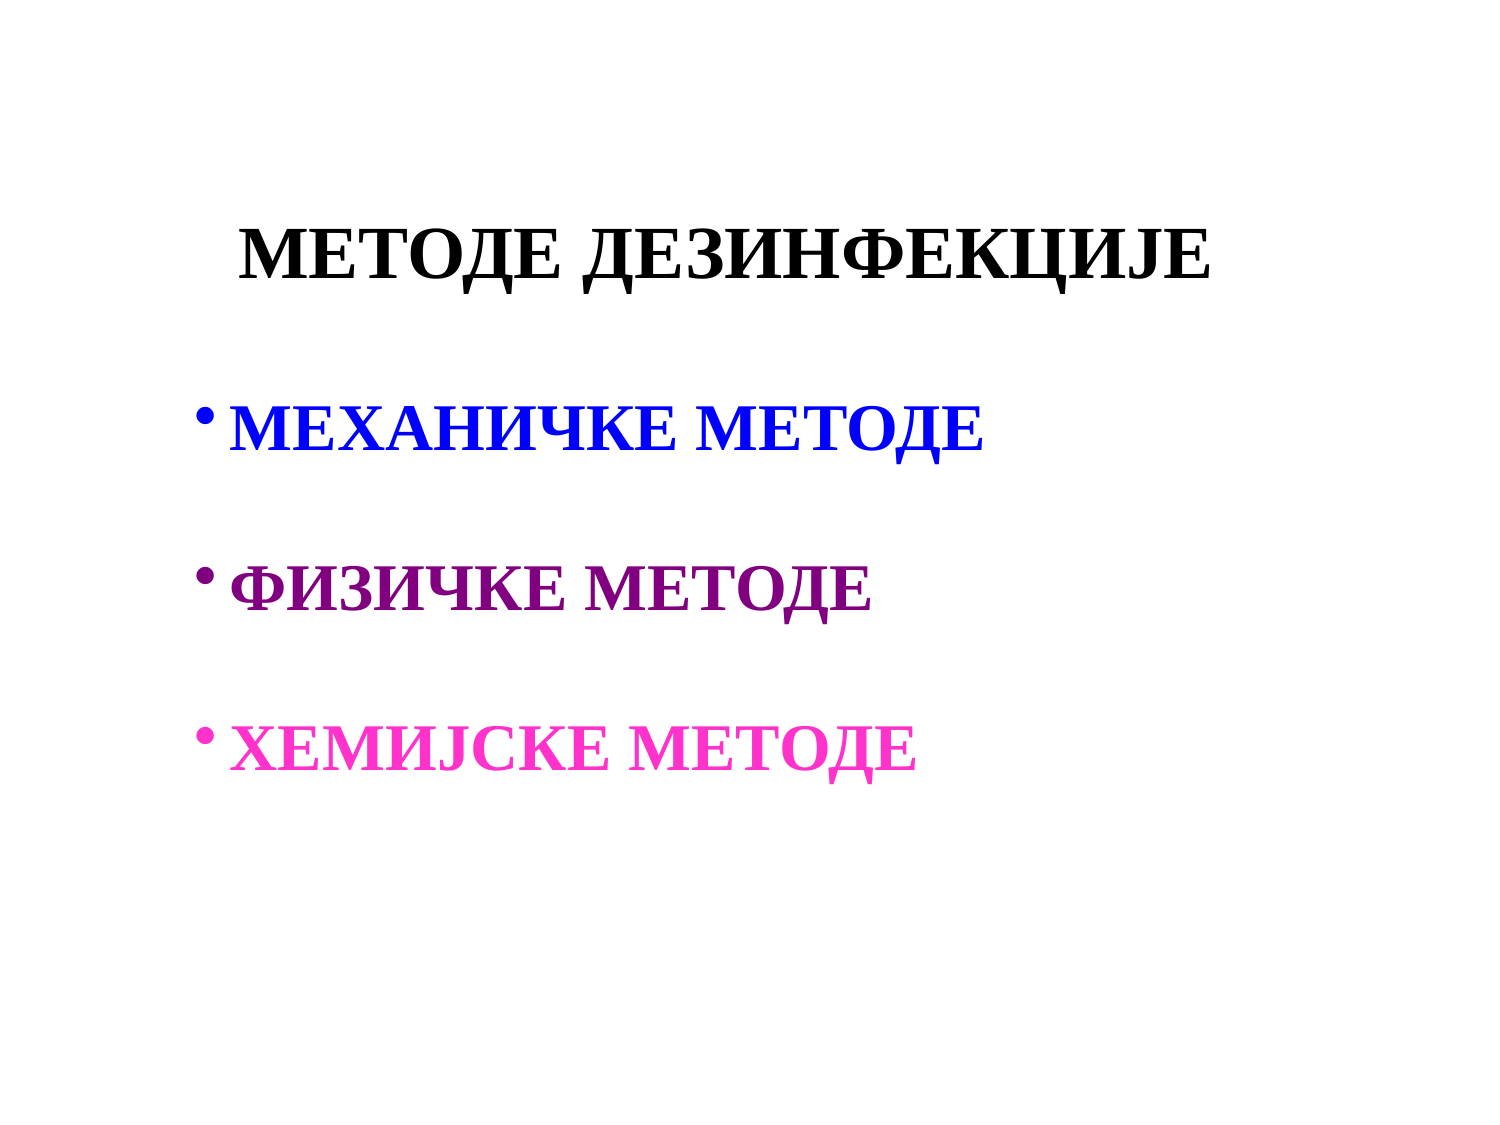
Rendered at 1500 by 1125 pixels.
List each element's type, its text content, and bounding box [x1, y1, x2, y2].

text_box МЕТОДЕ ДЕЗИНФЕКЦИЈЕ МЕХАНИЧКЕ МЕТОДЕ ФИЗИЧКЕ МЕТОДЕ ХЕМИЈСКЕ МЕТОДЕ [64, 196, 1388, 905]
